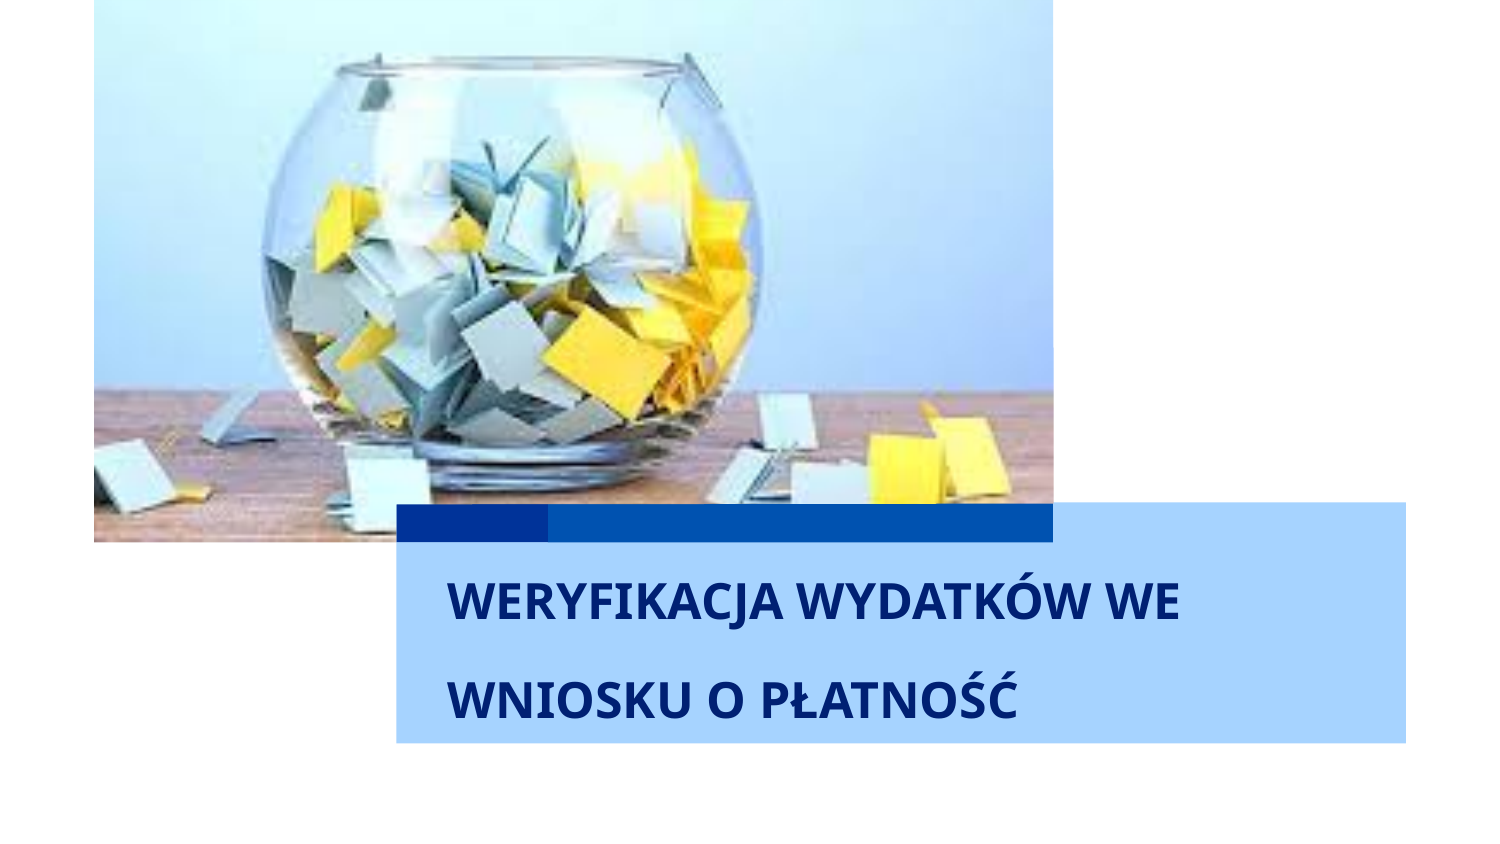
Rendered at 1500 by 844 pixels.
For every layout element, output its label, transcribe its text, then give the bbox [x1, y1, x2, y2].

title WERYFIKACJA WYDATKÓW WE WNIOSKU O PŁATNOŚĆ [446, 579, 1357, 728]
picture [93, 0, 1054, 543]
